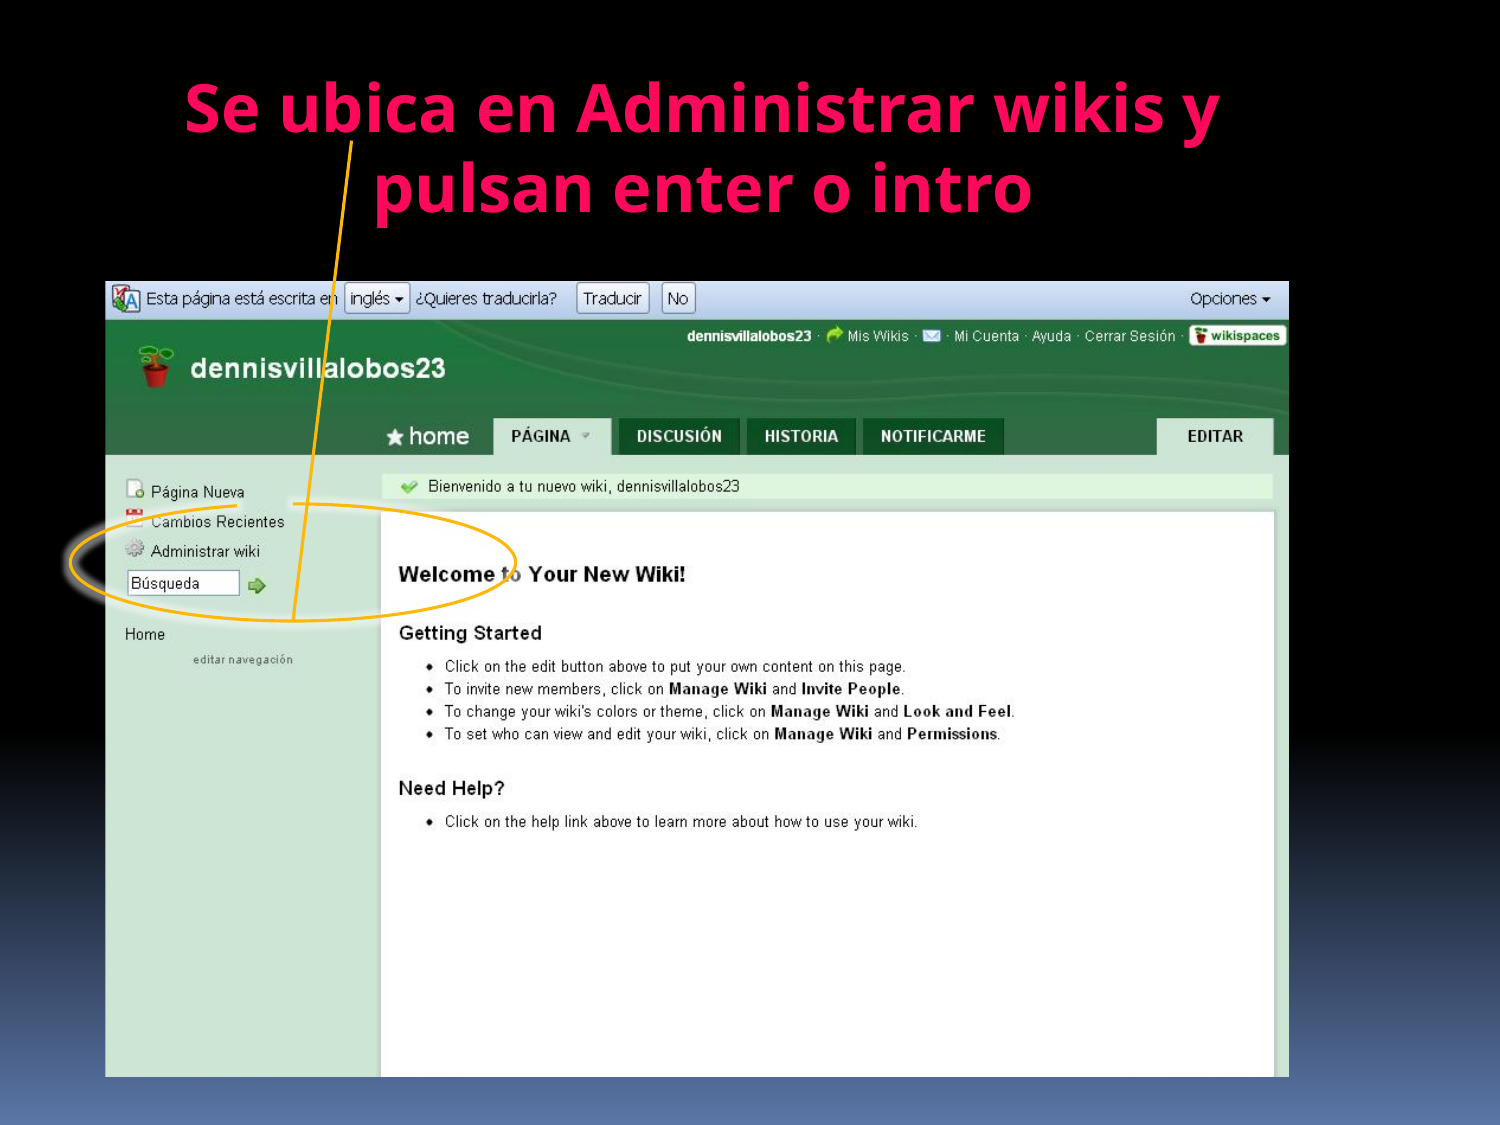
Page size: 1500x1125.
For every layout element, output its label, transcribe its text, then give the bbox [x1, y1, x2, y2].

picture [104, 280, 1290, 1077]
text_box [68, 532, 97, 592]
text_box Se ubica en Administrar wikis y pulsan enter o intro [82, 58, 1325, 234]
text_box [236, 140, 352, 507]
